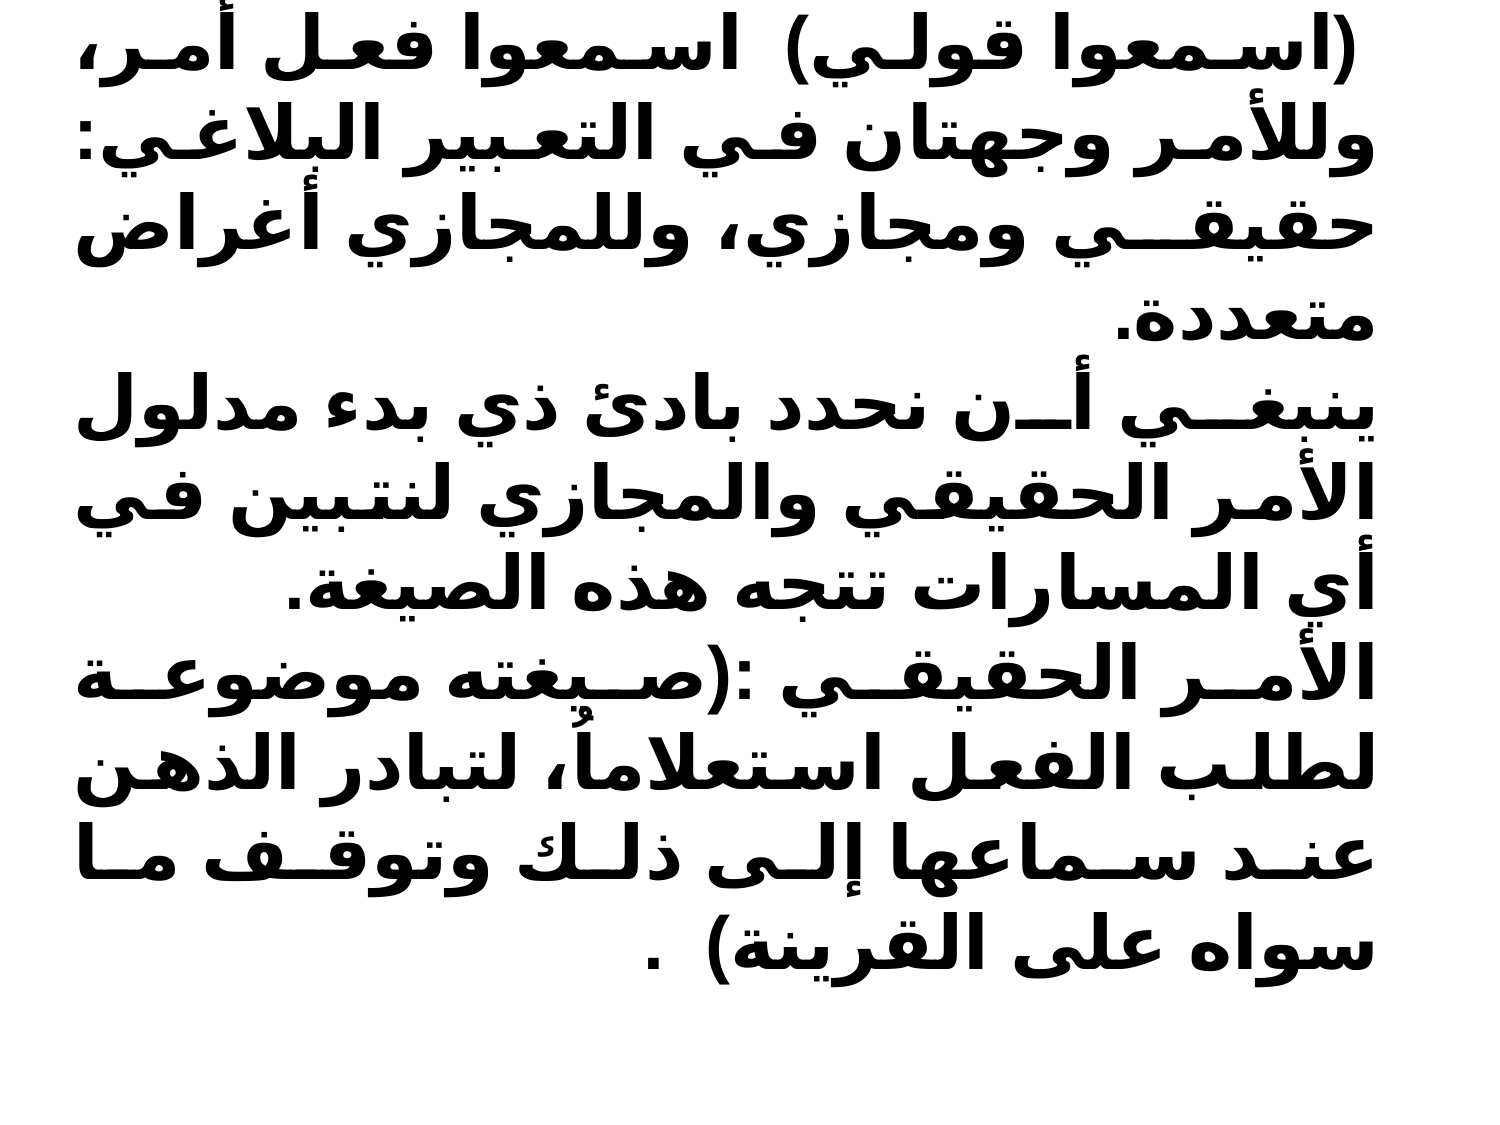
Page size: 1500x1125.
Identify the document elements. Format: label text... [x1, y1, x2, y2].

text_box (اسمعوا قولي) اسمعوا فعل أمر، وللأمر وجهتان في التعبير البلاغي: حقيقي ومجازي، وللمجازي أغراض متعددة. ينبغي أن نحدد بادئ ذي بدء مدلول الأمر الحقيقي والمجازي لنتبين في أي المسارات تتجه هذه الصيغة. الأمر الحقيقي :(صيغته موضوعة لطلب الفعل استعلاماُ، لتبادر الذهن عند سماعها إلى ذلك وتوقف ما سواه على القرينة) . [58, 0, 1395, 1125]
